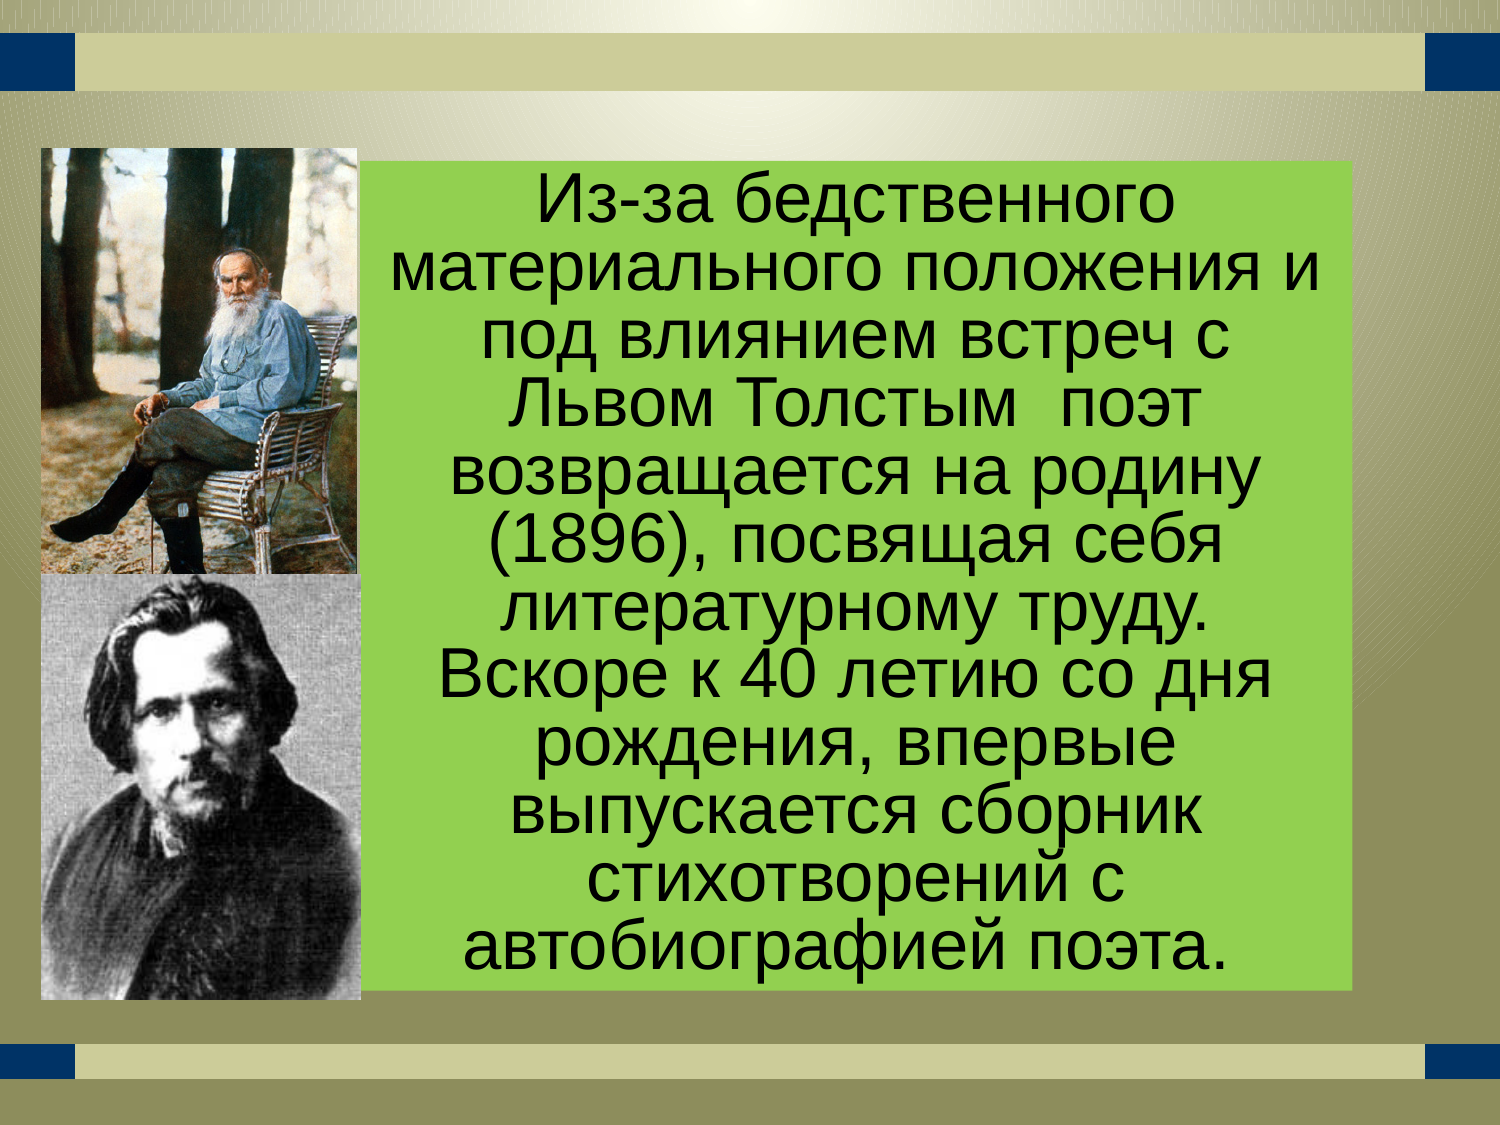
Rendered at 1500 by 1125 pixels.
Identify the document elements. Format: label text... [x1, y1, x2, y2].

text_box Из-за бедственного материального положения и под влиянием встреч с Львом Толстым поэт возвращается на родину (1896), посвящая себя литературному труду. Вскоре к 40 летию со дня рождения, впервые выпускается сборник стихотворений с автобиографией поэта. [361, 160, 1353, 991]
picture [40, 148, 361, 1000]
picture [0, 0, 1500, 114]
picture [0, 1022, 1500, 1095]
